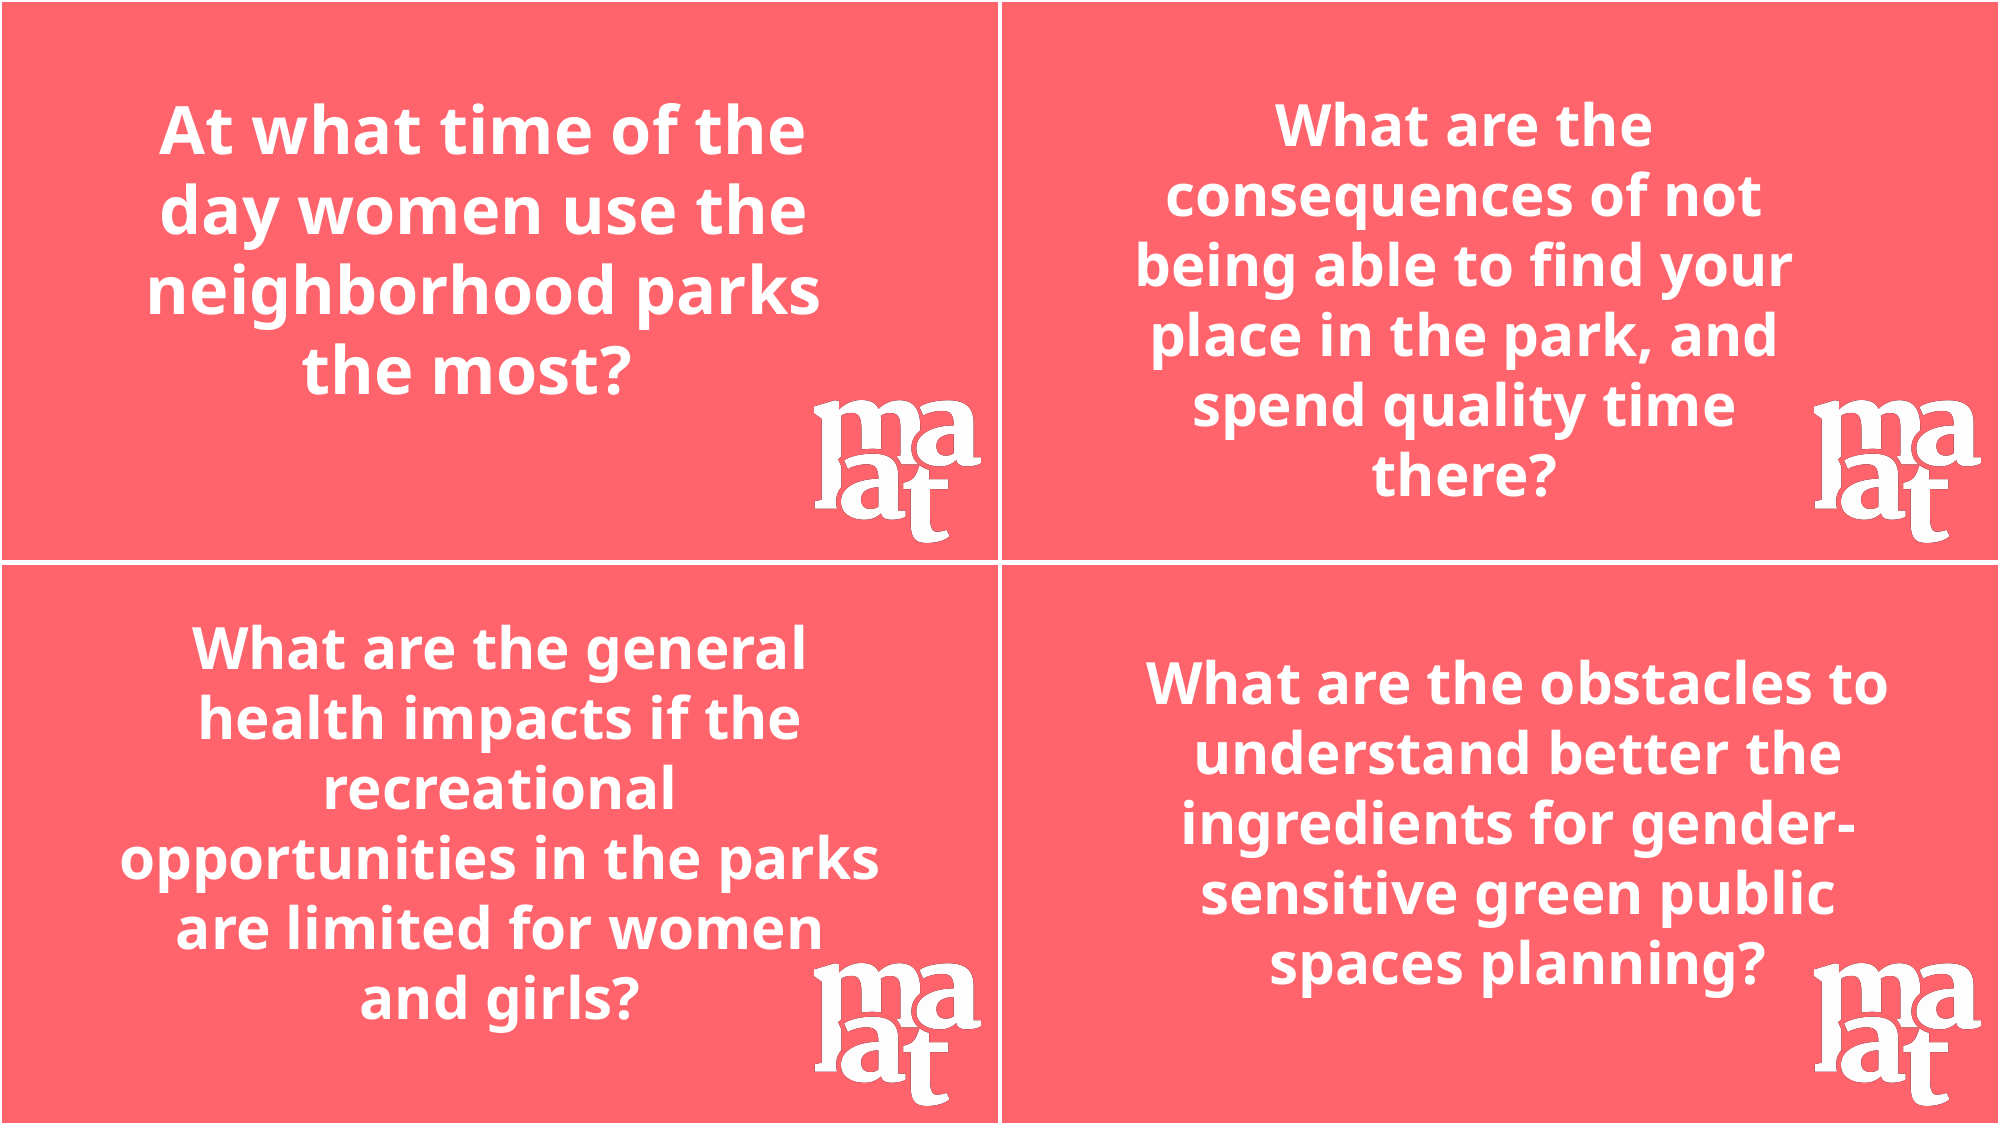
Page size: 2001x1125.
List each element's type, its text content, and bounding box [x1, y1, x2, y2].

picture [1814, 400, 1981, 544]
text_box What are the general health impacts if the recreational opportunities in the parks are limited for women and girls? [102, 603, 898, 1039]
picture [814, 962, 981, 1106]
text_box [0, 0, 998, 561]
text_box [998, 561, 2000, 1125]
text_box At what time of the day women use the neighborhood parks the most? [102, 80, 866, 416]
picture [814, 400, 981, 544]
text_box [0, 561, 998, 1125]
text_box [998, 0, 2000, 561]
text_box What are the obstacles to understand better the ingredients for gender-sensitive green public spaces planning? [1120, 639, 1916, 1004]
text_box What are the consequences of not being able to find your place in the park, and spend quality time there? [1102, 80, 1827, 516]
picture [1814, 962, 1981, 1106]
